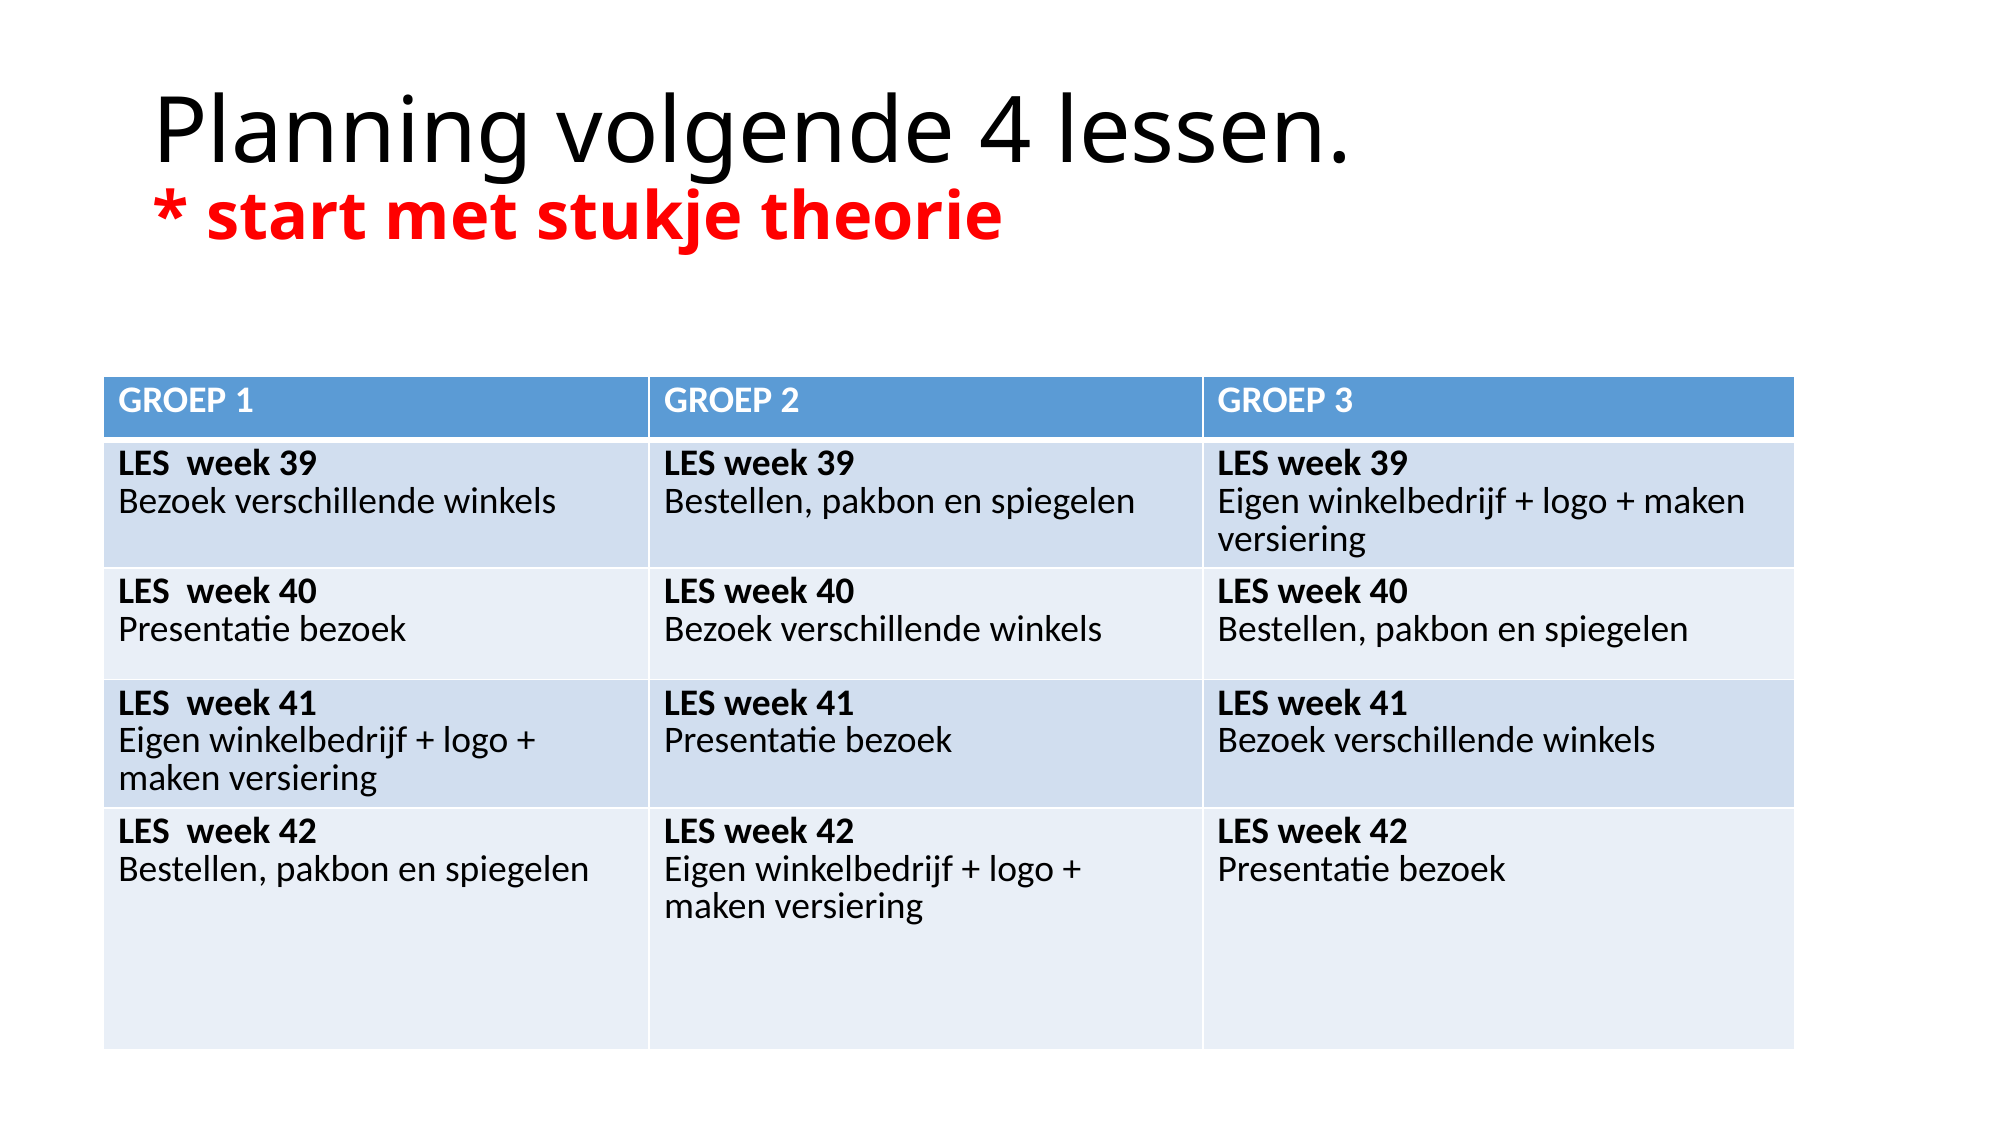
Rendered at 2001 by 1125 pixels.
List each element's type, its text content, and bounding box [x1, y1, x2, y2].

table_cell LES week 40 Presentatie bezoek [104, 569, 648, 679]
table_header GROEP 2 [650, 377, 1202, 437]
table_header GROEP 3 [1204, 377, 1794, 437]
table_cell LES week 39 Eigen winkelbedrijf + logo + maken versiering [1204, 443, 1794, 567]
table_cell LES week 42 Bestellen, pakbon en spiegelen [104, 809, 648, 1049]
table_cell LES week 42 Presentatie bezoek [1204, 809, 1794, 1049]
table_cell LES week 42 Eigen winkelbedrijf + logo + maken versiering [650, 809, 1202, 1049]
title Planning volgende 4 lessen. * start met stukje theorie [137, 59, 1863, 278]
table_cell LES week 39 Bestellen, pakbon en spiegelen [650, 443, 1202, 567]
table_cell LES week 40 Bezoek verschillende winkels [650, 569, 1202, 679]
table_header GROEP 1 [104, 377, 648, 437]
table_cell LES week 41 Eigen winkelbedrijf + logo + maken versiering [104, 680, 648, 807]
table_cell LES week 40 Bestellen, pakbon en spiegelen [1204, 569, 1794, 679]
table_cell LES week 41 Presentatie bezoek [650, 680, 1202, 807]
table_cell LES week 39 Bezoek verschillende winkels [104, 443, 648, 567]
table_cell LES week 41 Bezoek verschillende winkels [1204, 680, 1794, 807]
